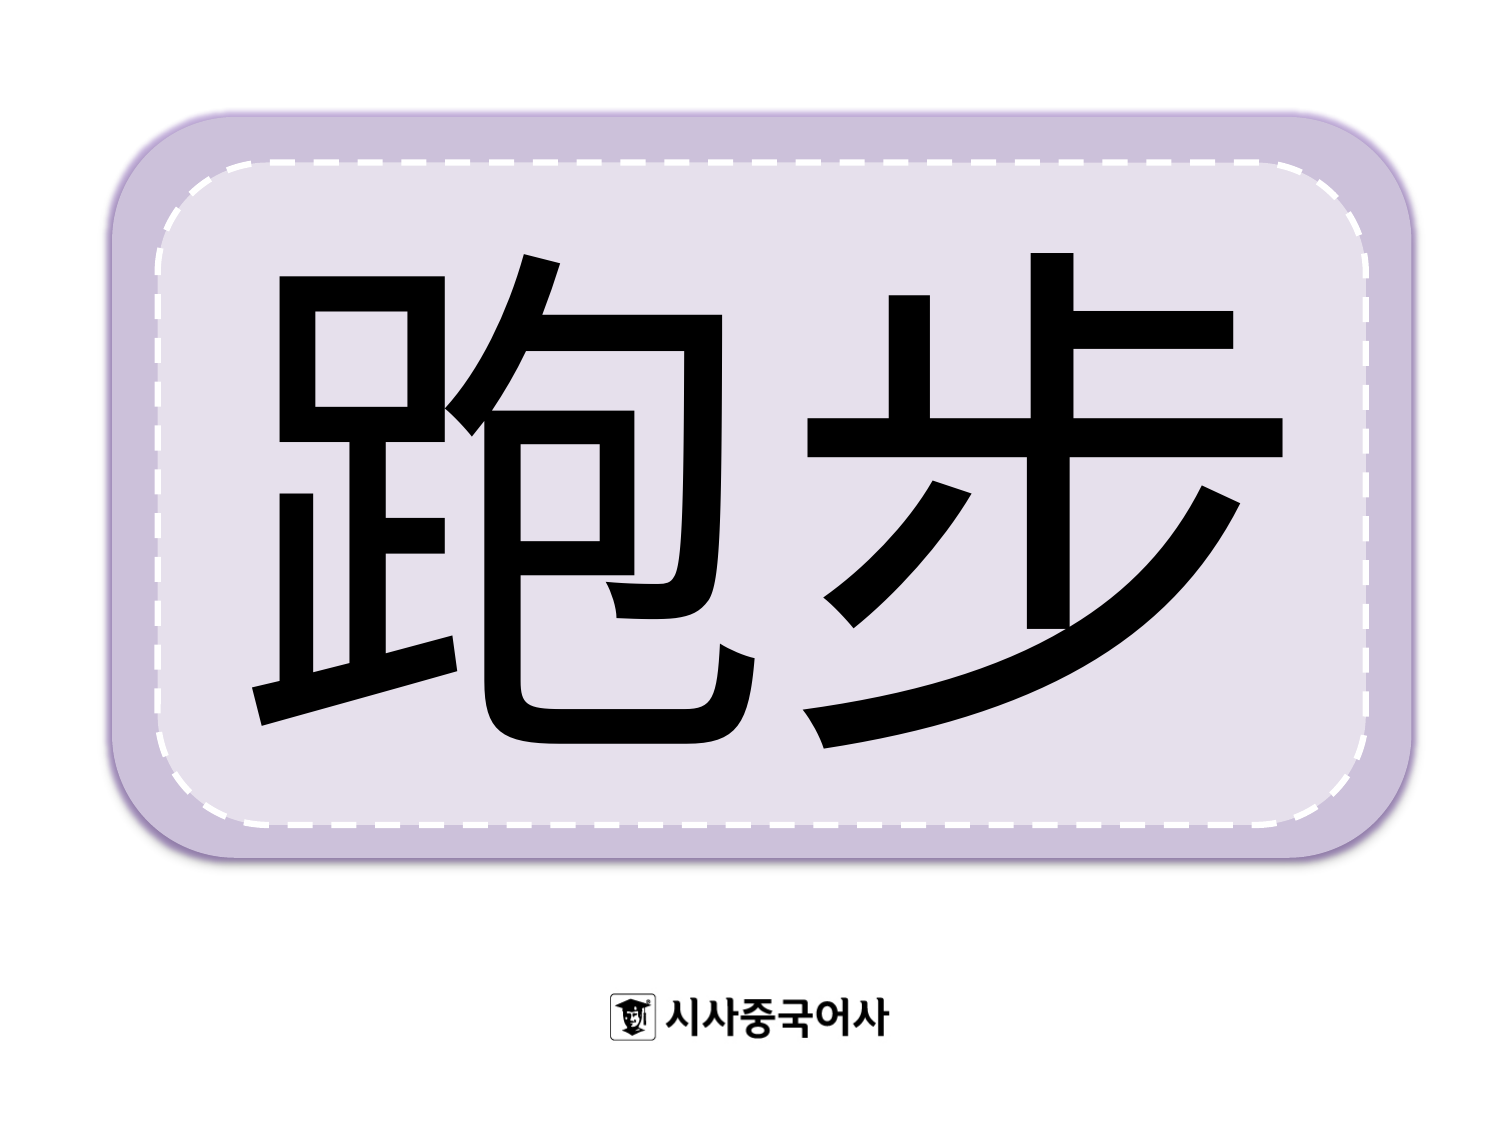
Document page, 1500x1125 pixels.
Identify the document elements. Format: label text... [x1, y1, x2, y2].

text_box 跑步 [171, 160, 1380, 824]
picture [602, 987, 898, 1047]
